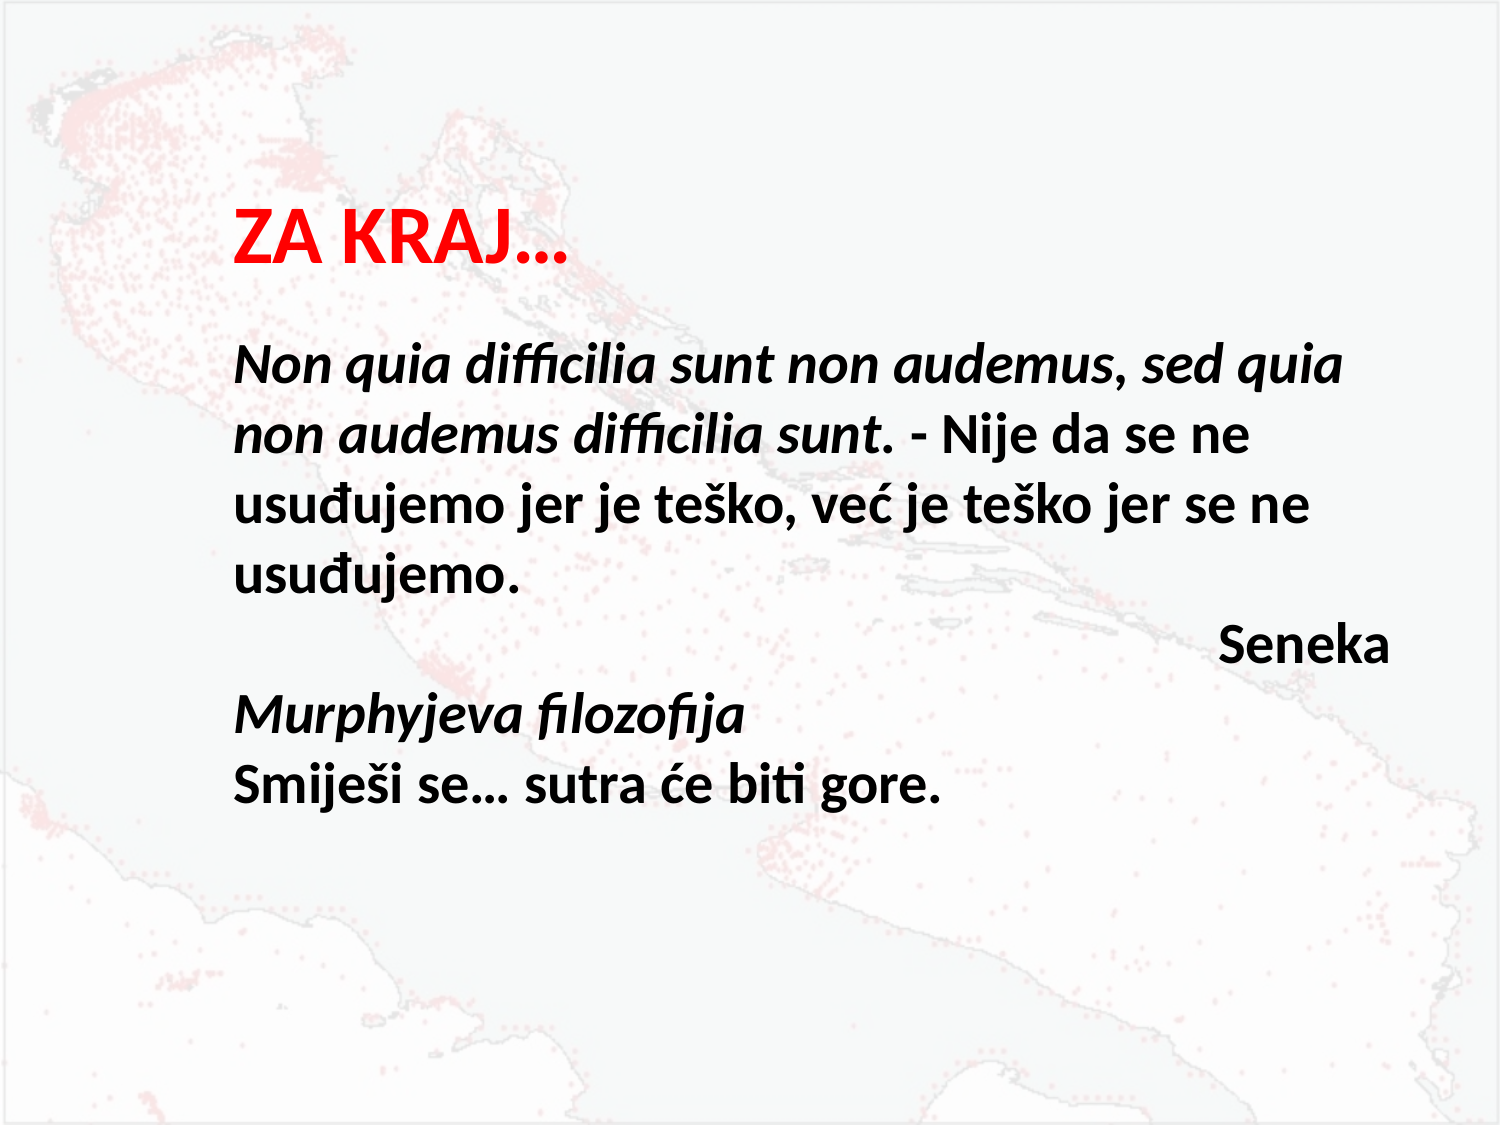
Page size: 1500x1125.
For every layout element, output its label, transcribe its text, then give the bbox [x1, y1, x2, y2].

text_box ZA KRAJ… Non quia difficilia sunt non audemus, sed quia non audemus difficilia sunt. - Nije da se ne usuđujemo jer je teško, već je teško jer se ne usuđujemo. Seneka Murphyjeva filozofija Smiješi se… sutra će biti gore. [218, 172, 1407, 823]
